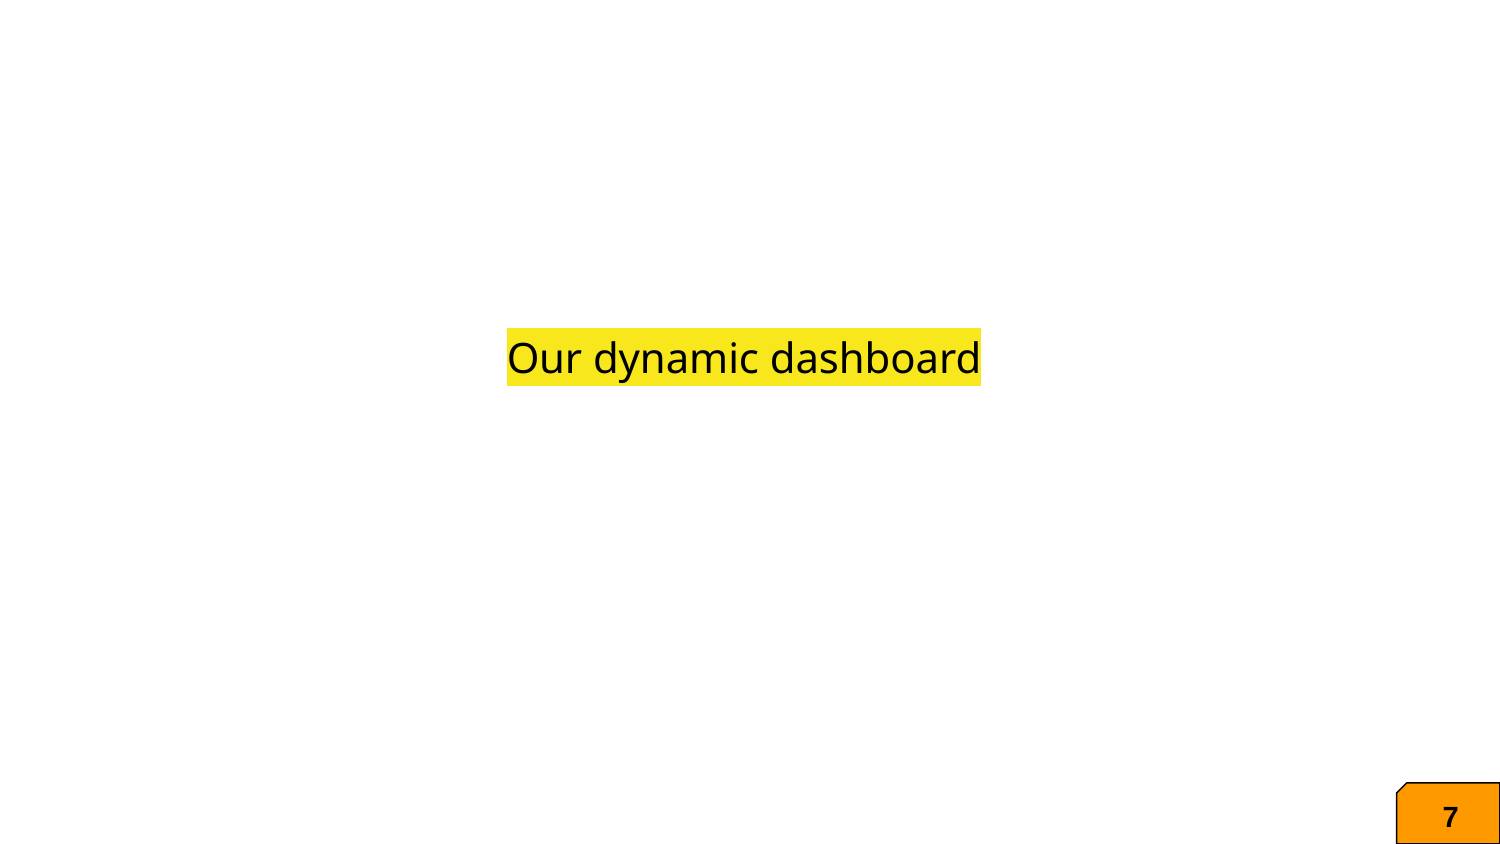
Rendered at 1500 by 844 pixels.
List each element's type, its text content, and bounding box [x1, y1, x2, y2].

title Our dynamic dashboard [491, 316, 1008, 411]
text_box 7 [1396, 782, 1500, 844]
